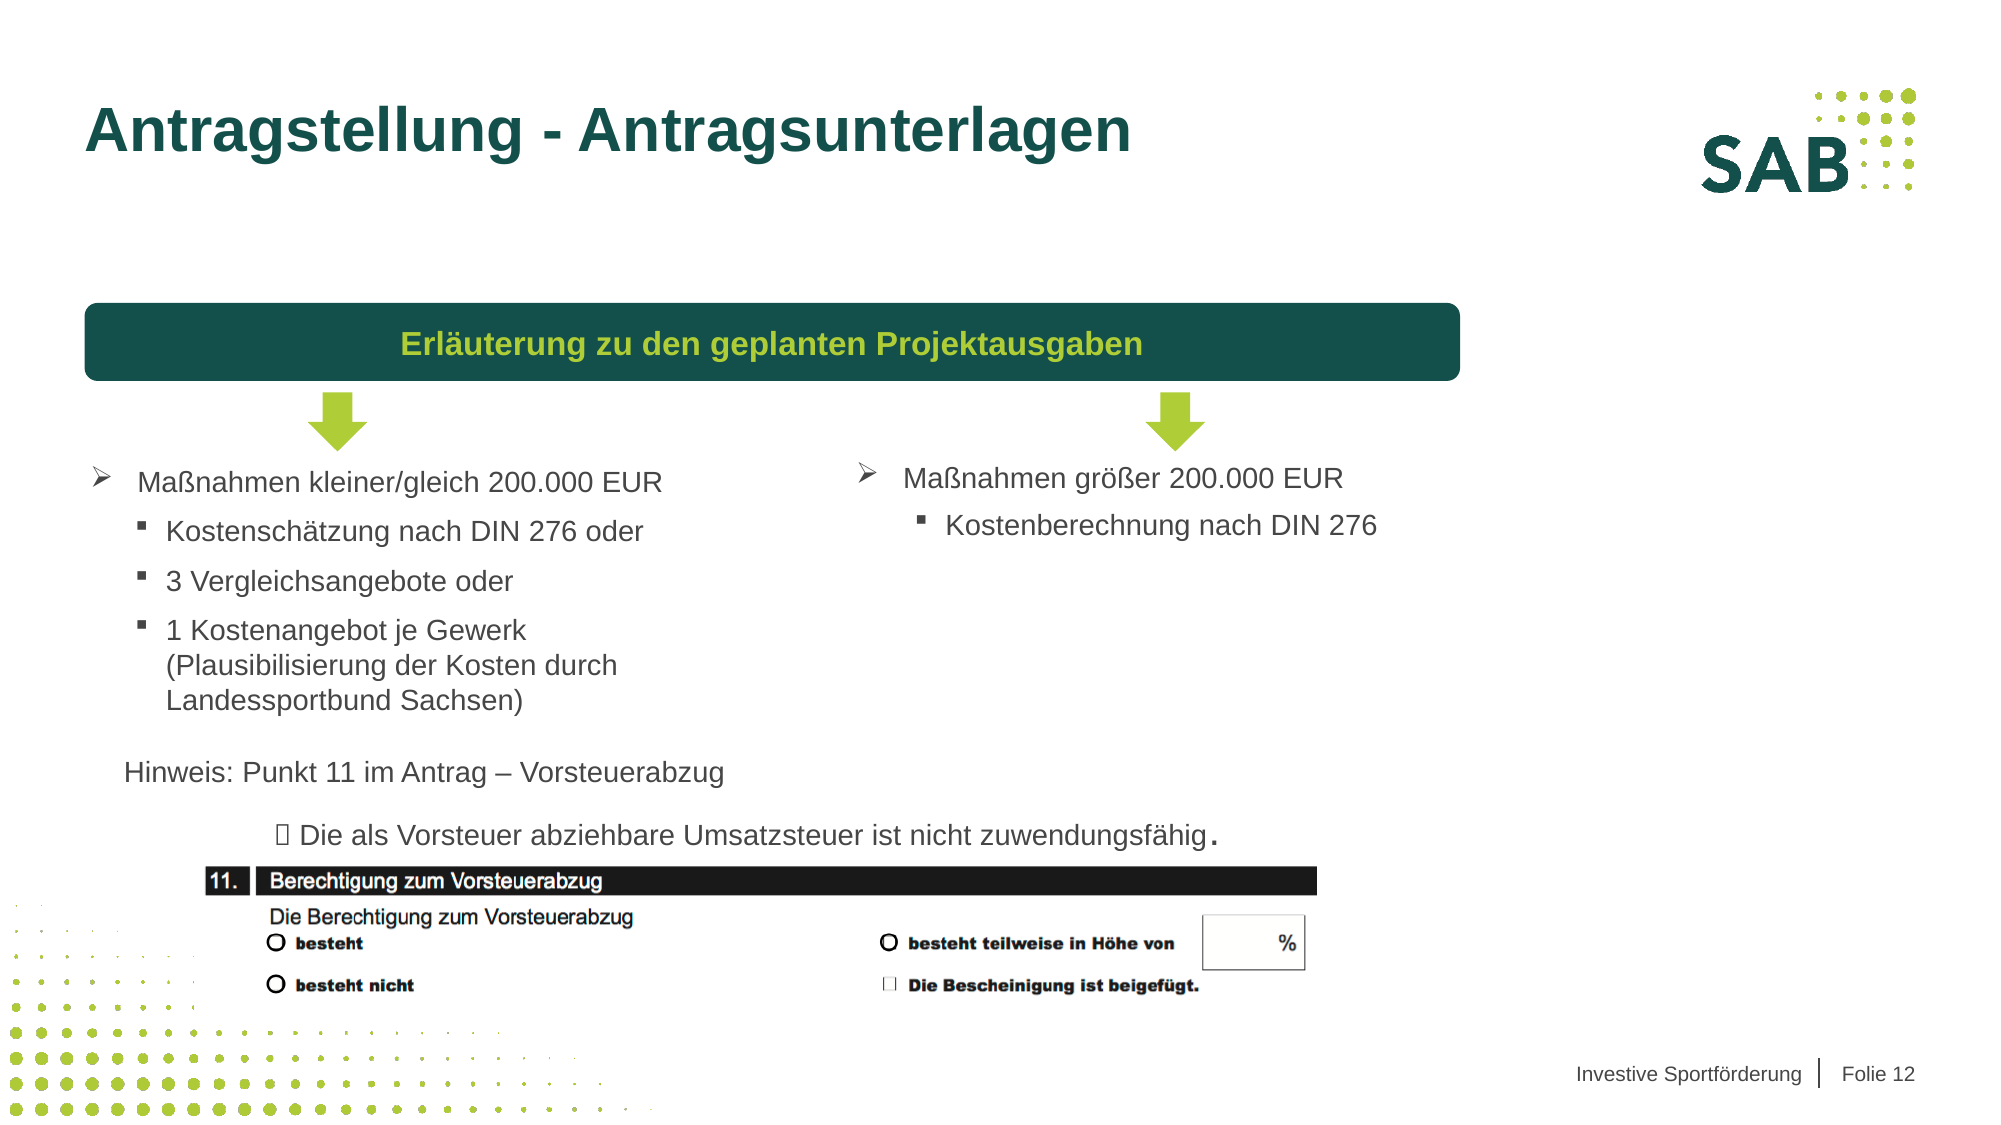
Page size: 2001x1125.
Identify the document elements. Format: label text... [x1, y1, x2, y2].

text_box [305, 391, 370, 453]
title Antragstellung - Antragsunterlagen [84, 88, 1502, 165]
list Hinweis: Punkt 11 im Antrag – Vorsteuerabzug  Die als Vorsteuer abziehbare Umsatzsteuer ist nicht zuwendungsfähig. [123, 753, 1388, 848]
footer Investive Sportförderung [739, 1060, 1803, 1086]
text_box Erläuterung zu den geplanten Projektausgaben [83, 301, 1462, 382]
text_box [1142, 391, 1208, 451]
picture [0, 857, 1317, 1125]
slide_number Folie 12 [1818, 1060, 1916, 1086]
picture [1701, 88, 1916, 193]
text_box Maßnahmen größer 200.000 EUR Kostenberechnung nach DIN 276 [841, 451, 1424, 549]
text_box Maßnahmen kleiner/gleich 200.000 EUR Kostenschätzung nach DIN 276 oder 3 Vergleichsangebote oder 1 Kostenangebot je Gewerk (Plausibilisierung der Kosten durch Landessportbund Sachsen) [76, 456, 703, 740]
